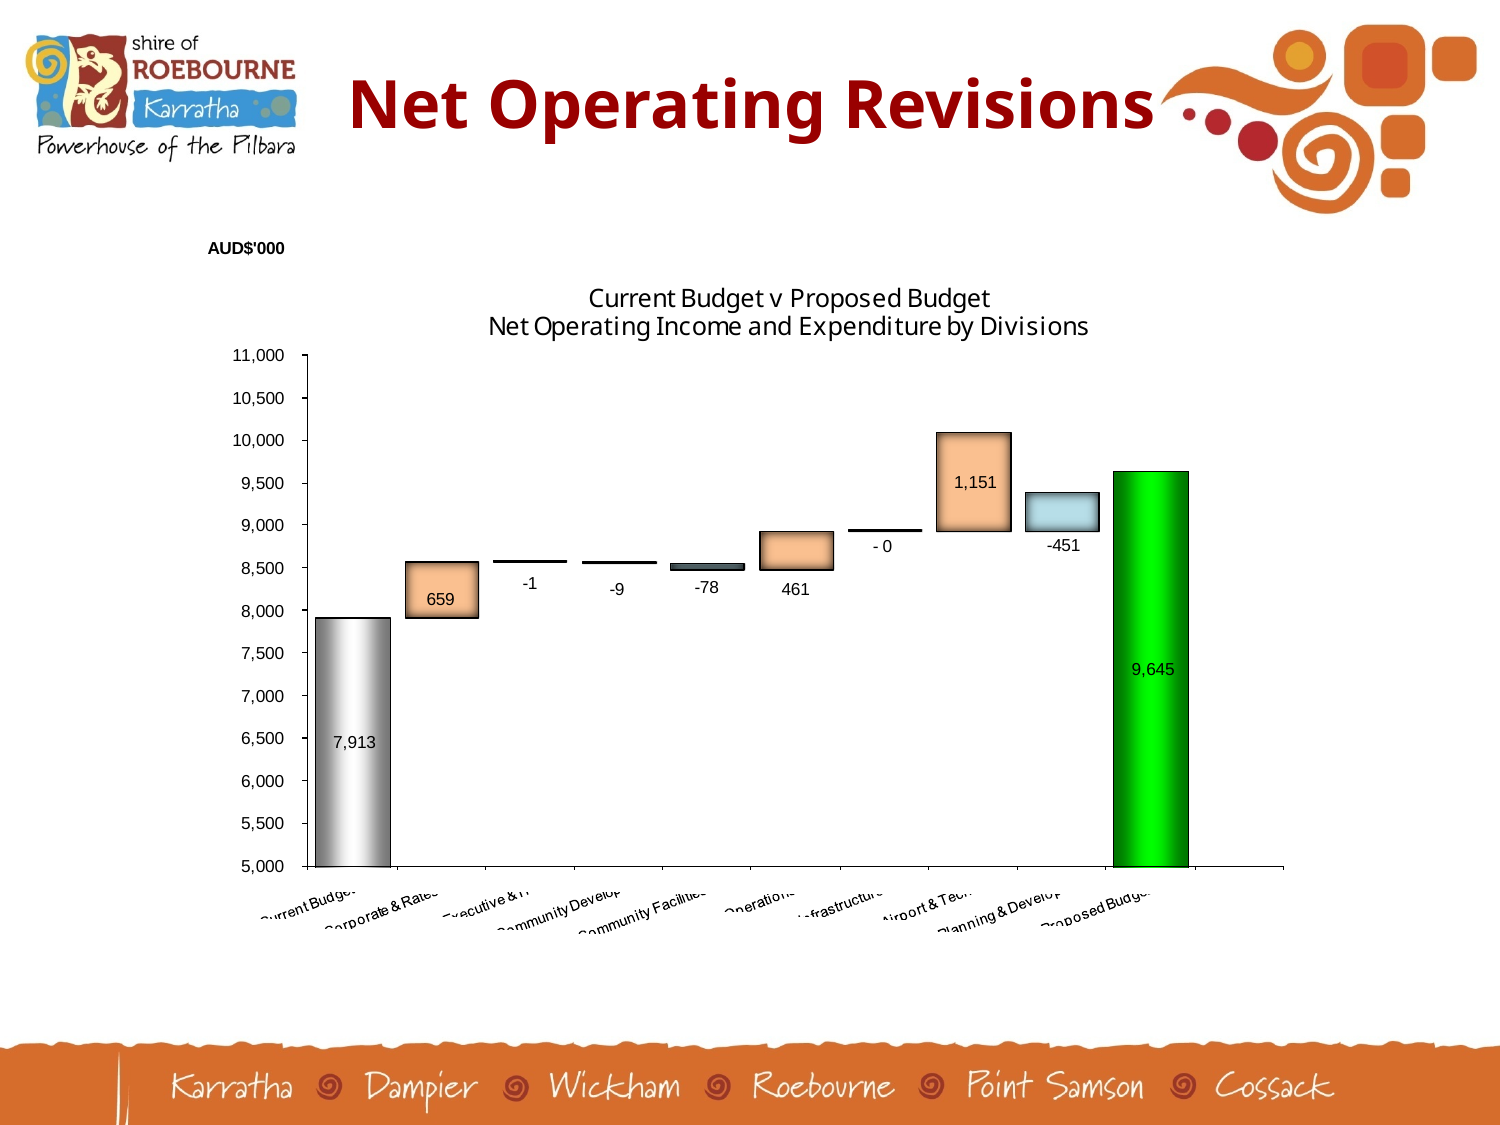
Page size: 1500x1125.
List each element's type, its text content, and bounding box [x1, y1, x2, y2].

picture [0, 0, 1500, 1125]
title Net Operating Revisions [76, 42, 1427, 160]
